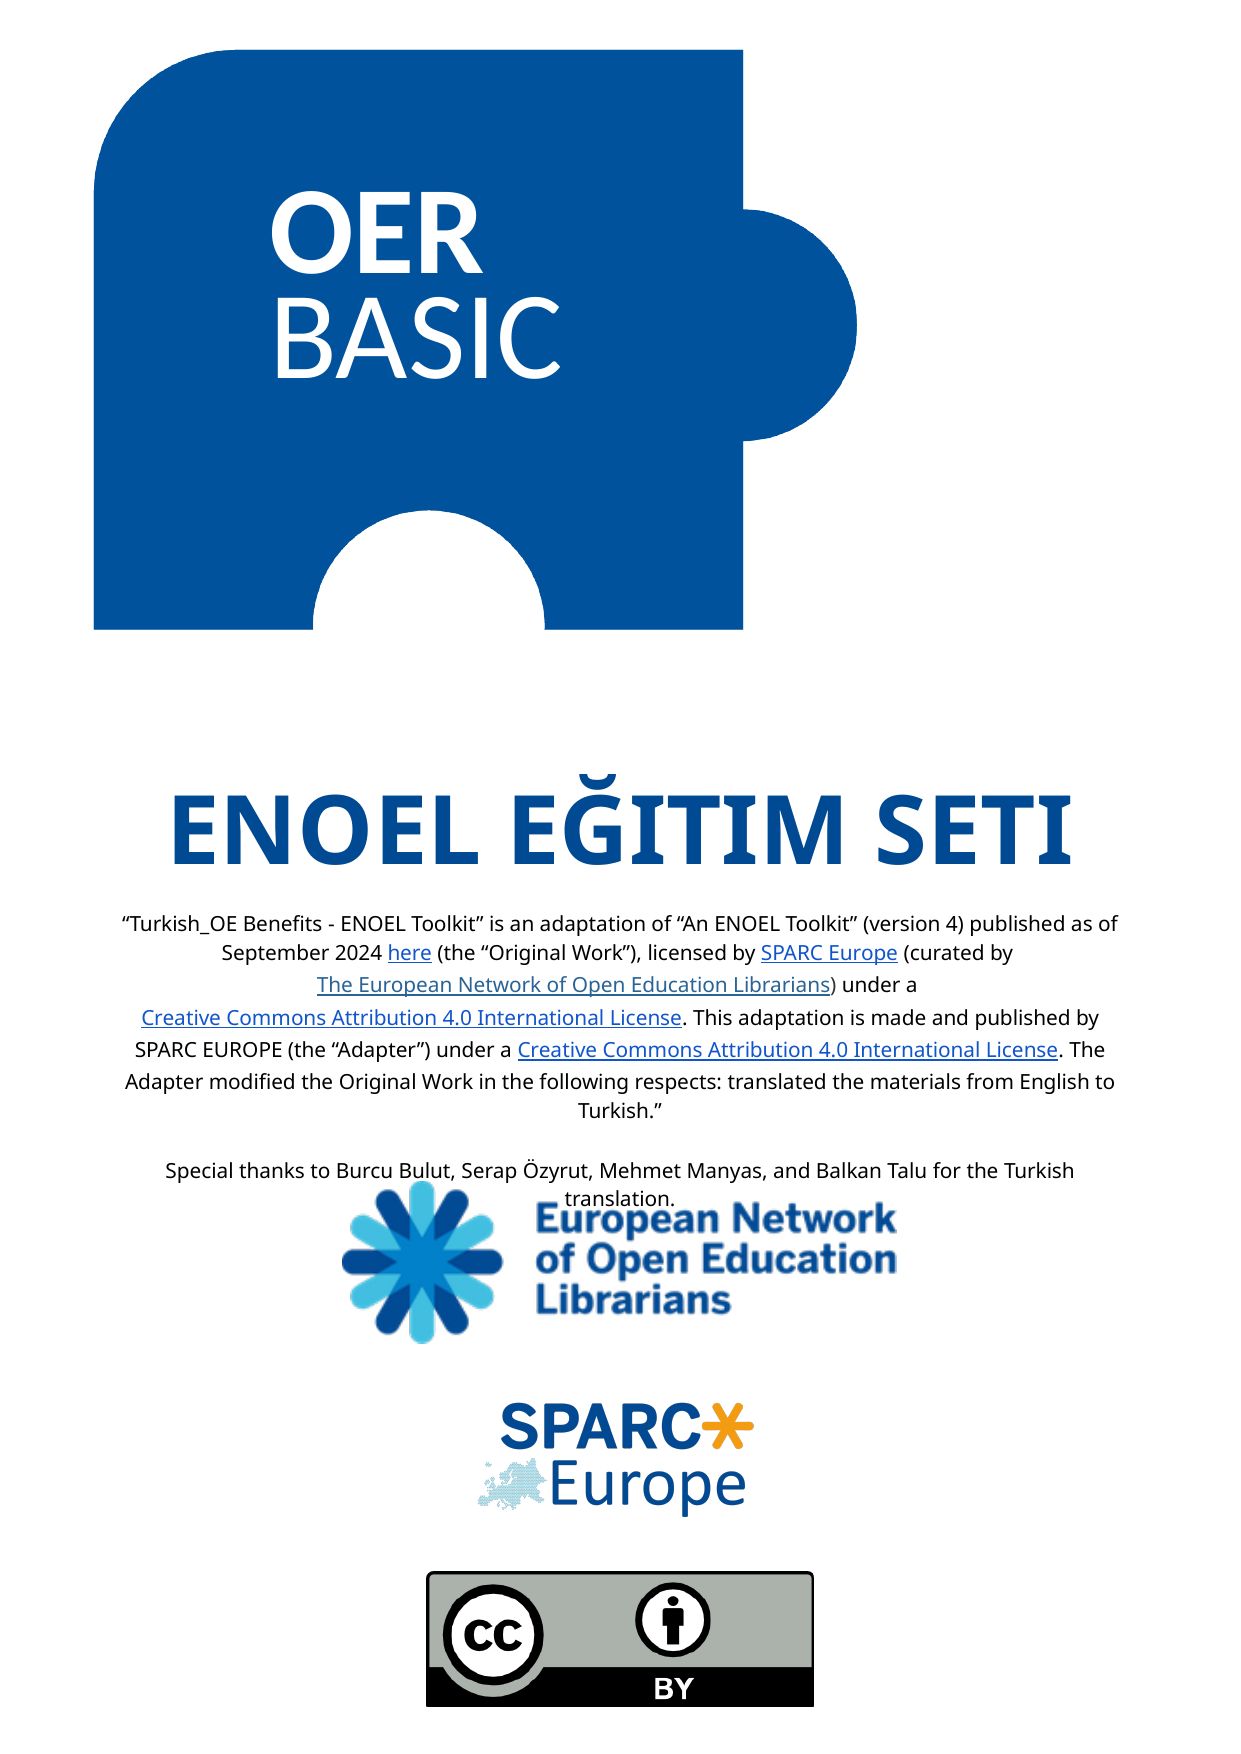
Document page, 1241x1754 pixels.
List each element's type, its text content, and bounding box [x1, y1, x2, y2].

picture [475, 1359, 764, 1522]
text_box ENOEL EĞITIM SETI [93, 753, 1147, 899]
picture [342, 1181, 898, 1344]
text_box “Turkish_OE Benefits - ENOEL Toolkit” is an adaptation of “An ENOEL Toolkit” (version 4) published as of September 2024 here (the “Original Work”), licensed by SPARC Europe (curated by The European Network of Open Education Librarians) under a Creative Commons Attribution 4.0 International License. This adaptation is made and published by SPARC EUROPE (the “Adapter”) under a Creative Commons Attribution 4.0 International License. The Adapter modified the Original Work in the following respects: translated the materials from English to Turkish.” Special thanks to Burcu Bulut, Serap Özyrut, Mehmet Manyas, and Balkan Talu for the Turkish translation. [93, 899, 1147, 1226]
picture [93, 49, 857, 630]
picture [425, 1571, 815, 1708]
